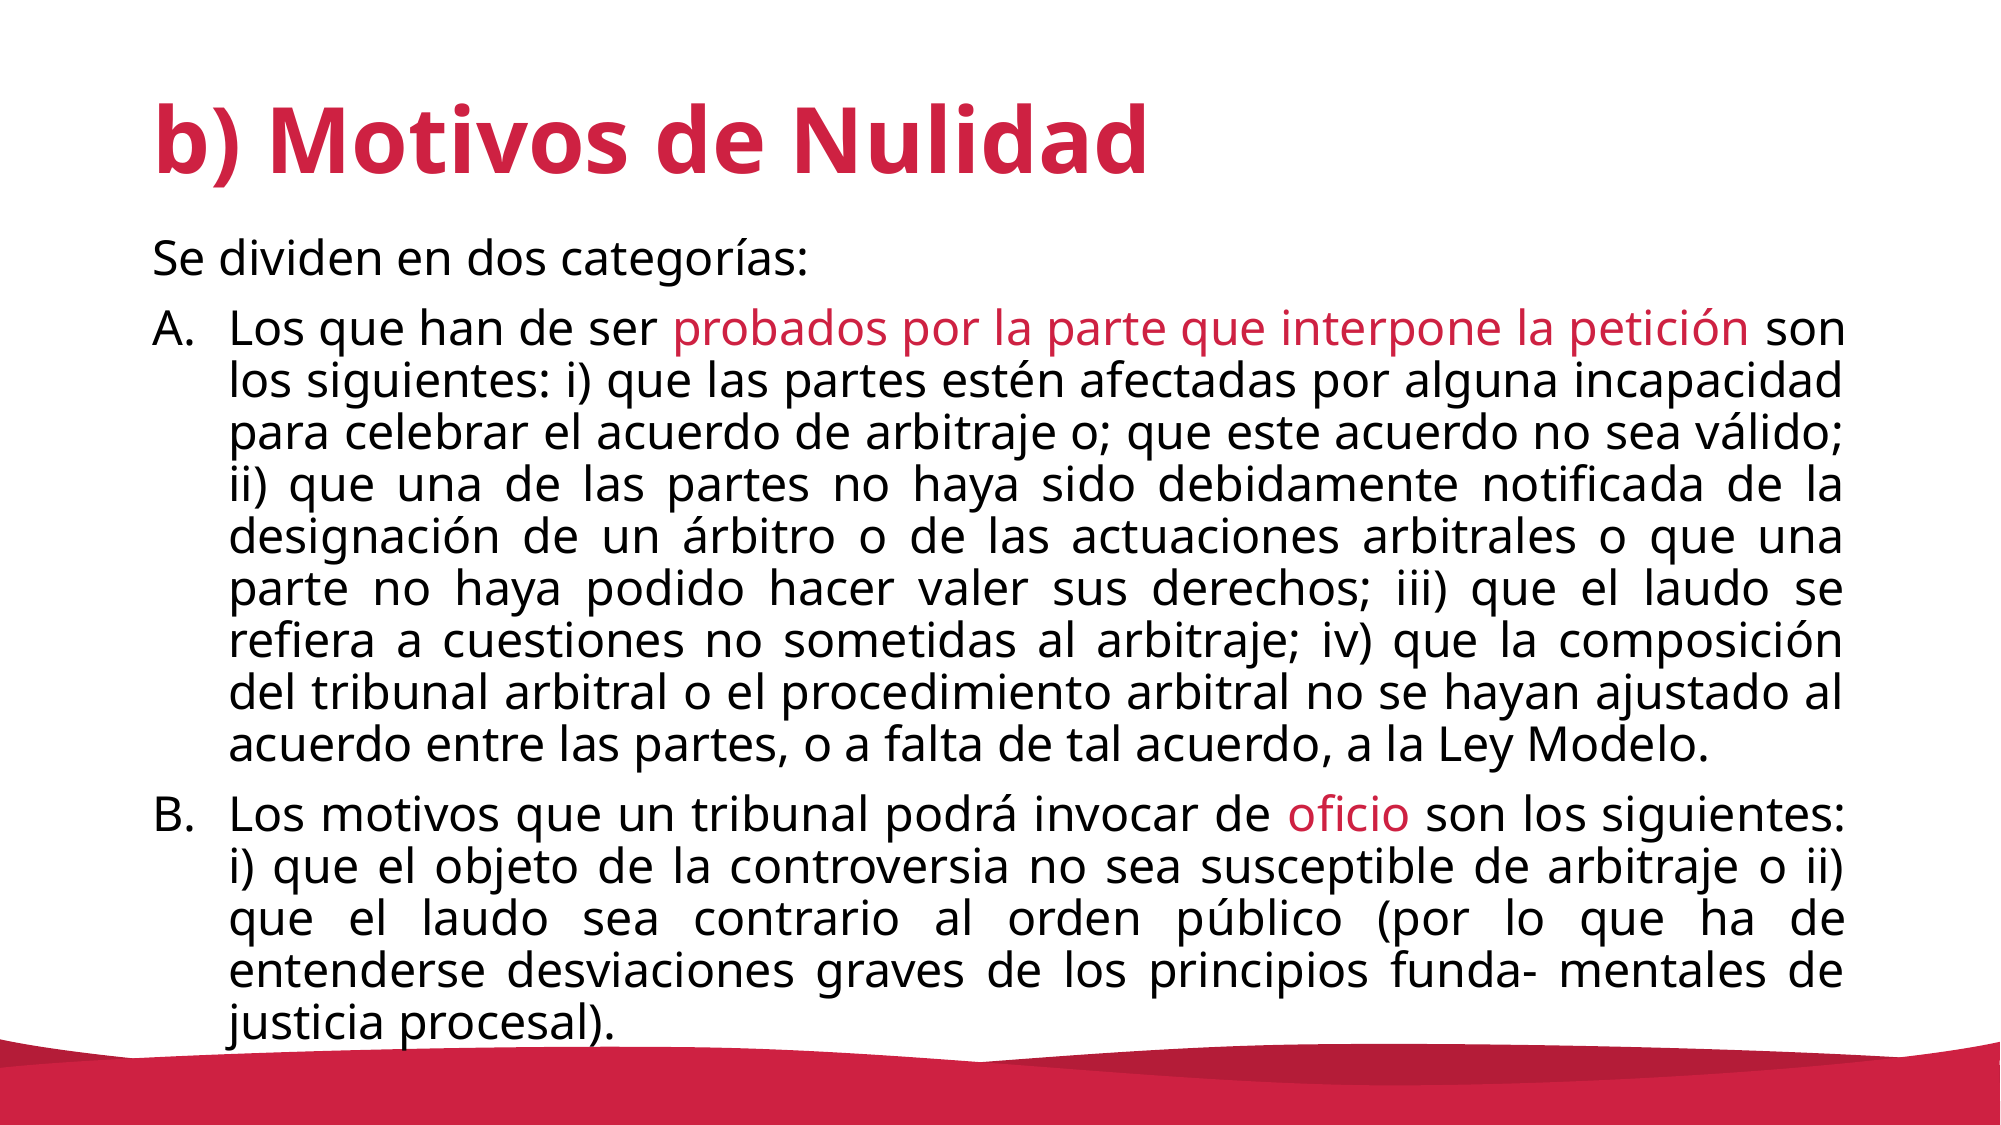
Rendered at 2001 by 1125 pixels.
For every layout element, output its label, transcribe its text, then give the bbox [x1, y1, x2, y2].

title b) Motivos de Nulidad [137, 34, 1863, 226]
list Se dividen en dos categorías: Los que han de ser probados por la parte que interpone la petición son los siguientes: i) que las partes estén afectadas por alguna incapacidad para celebrar el acuerdo de arbitraje o; que este acuerdo no sea válido; ii) que una de las partes no haya sido debidamente notificada de la designación de un árbitro o de las actuaciones arbitrales o que una parte no haya podido hacer valer sus derechos; iii) que el laudo se refiera a cuestiones no sometidas al arbitraje; iv) que la composición del tribunal arbitral o el procedimiento arbitral no se hayan ajustado al acuerdo entre las partes, o a falta de tal acuerdo, a la Ley Modelo. Los motivos que un tribunal podrá invocar de oficio son los siguientes: i) que el objeto de la controversia no sea susceptible de arbitraje o ii) que el laudo sea contrario al orden público (por lo que ha de entenderse desviaciones graves de los principios funda- mentales de justicia procesal). [137, 226, 1863, 1065]
